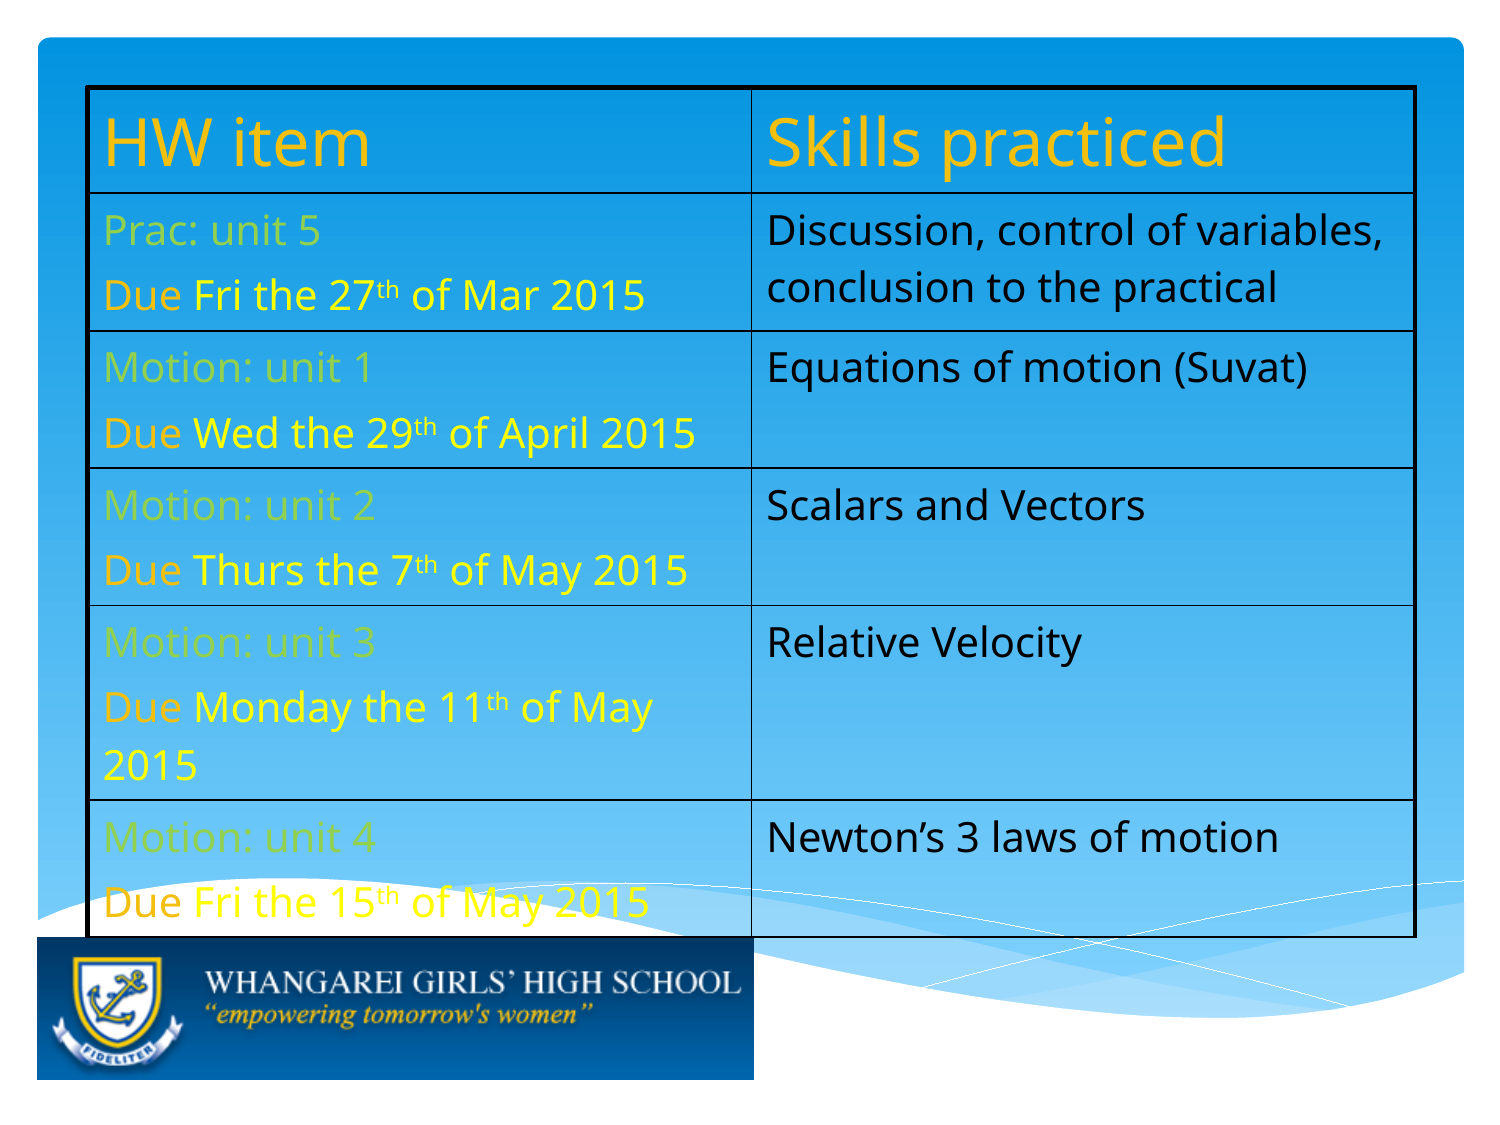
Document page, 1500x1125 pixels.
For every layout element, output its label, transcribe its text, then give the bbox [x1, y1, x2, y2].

table_cell Motion: unit 2 Due Thurs the 7th of May 2015 [90, 469, 751, 605]
table_cell Prac: unit 5 Due Fri the 27th of Mar 2015 [90, 194, 751, 330]
table_cell Discussion, control of variables, conclusion to the practical [752, 194, 1413, 330]
table_cell Motion: unit 1 Due Wed the 29th of April 2015 [90, 332, 751, 467]
table_cell Newton’s 3 laws of motion [752, 801, 1413, 936]
table_cell Motion: unit 4 Due Fri the 15th of May 2015 [90, 801, 751, 935]
table_cell Relative Velocity [752, 606, 1413, 799]
table_cell Scalars and Vectors [752, 469, 1413, 605]
table_cell Motion: unit 3 Due Monday the 11th of May 2015 [90, 606, 751, 799]
table_header HW item [90, 90, 751, 192]
picture [37, 937, 754, 1080]
table_header Skills practiced [752, 90, 1413, 192]
table_cell Equations of motion (Suvat) [752, 332, 1413, 467]
